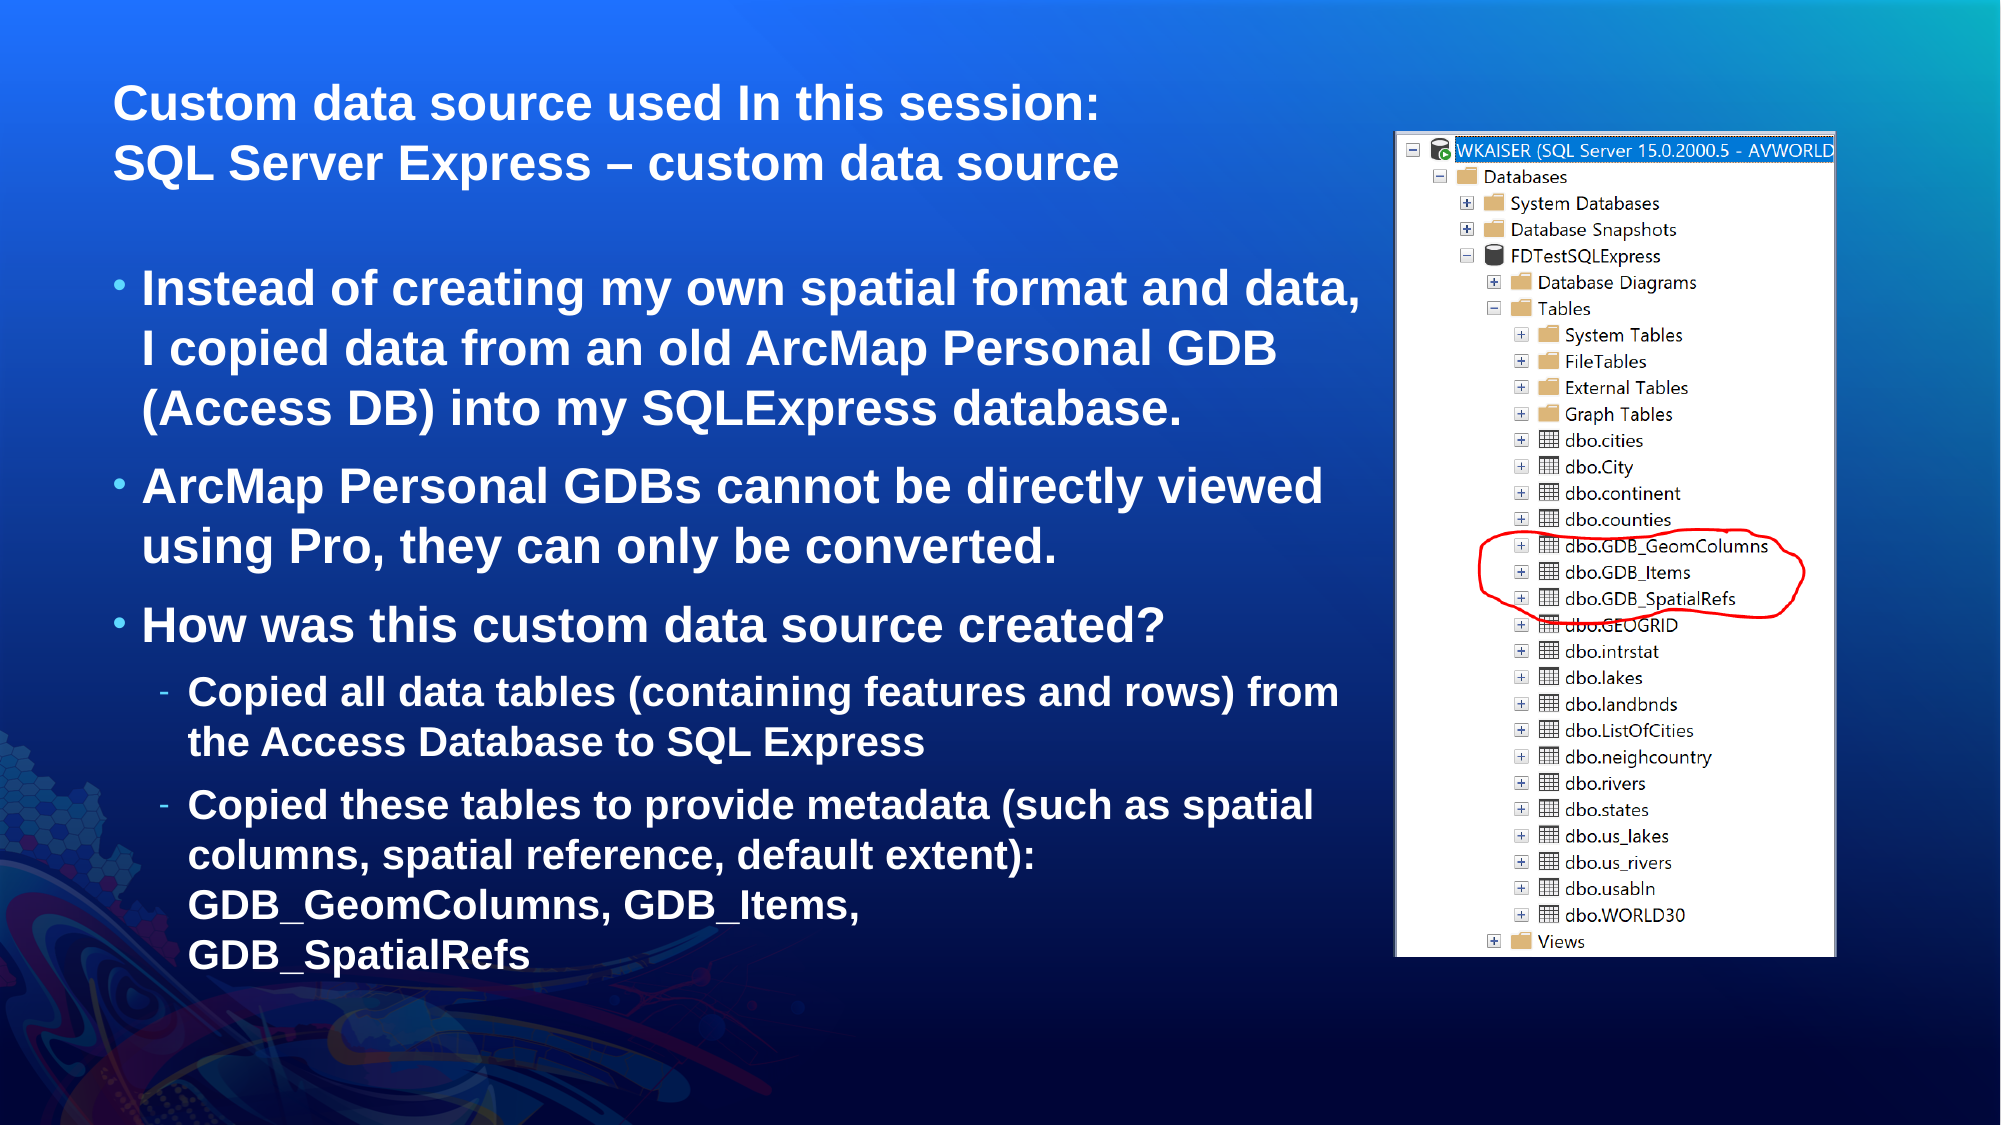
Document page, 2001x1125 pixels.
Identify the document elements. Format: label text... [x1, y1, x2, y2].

title Custom data source used In this session: SQL Server Express – custom data source [112, 70, 1889, 192]
picture [1392, 130, 1837, 957]
list Instead of creating my own spatial format and data, I copied data from an old ArcMap Personal GDB (Access DB) into my SQLExpress database. ArcMap Personal GDBs cannot be directly viewed using Pro, they can only be converted. How was this custom data source created? Copied all data tables (containing features and rows) from the Access Database to SQL Express Copied these tables to provide metadata (such as spatial columns, spatial reference, default extent): GDB_GeomColumns, GDB_Items, GDB_SpatialRefs [112, 254, 1368, 1013]
